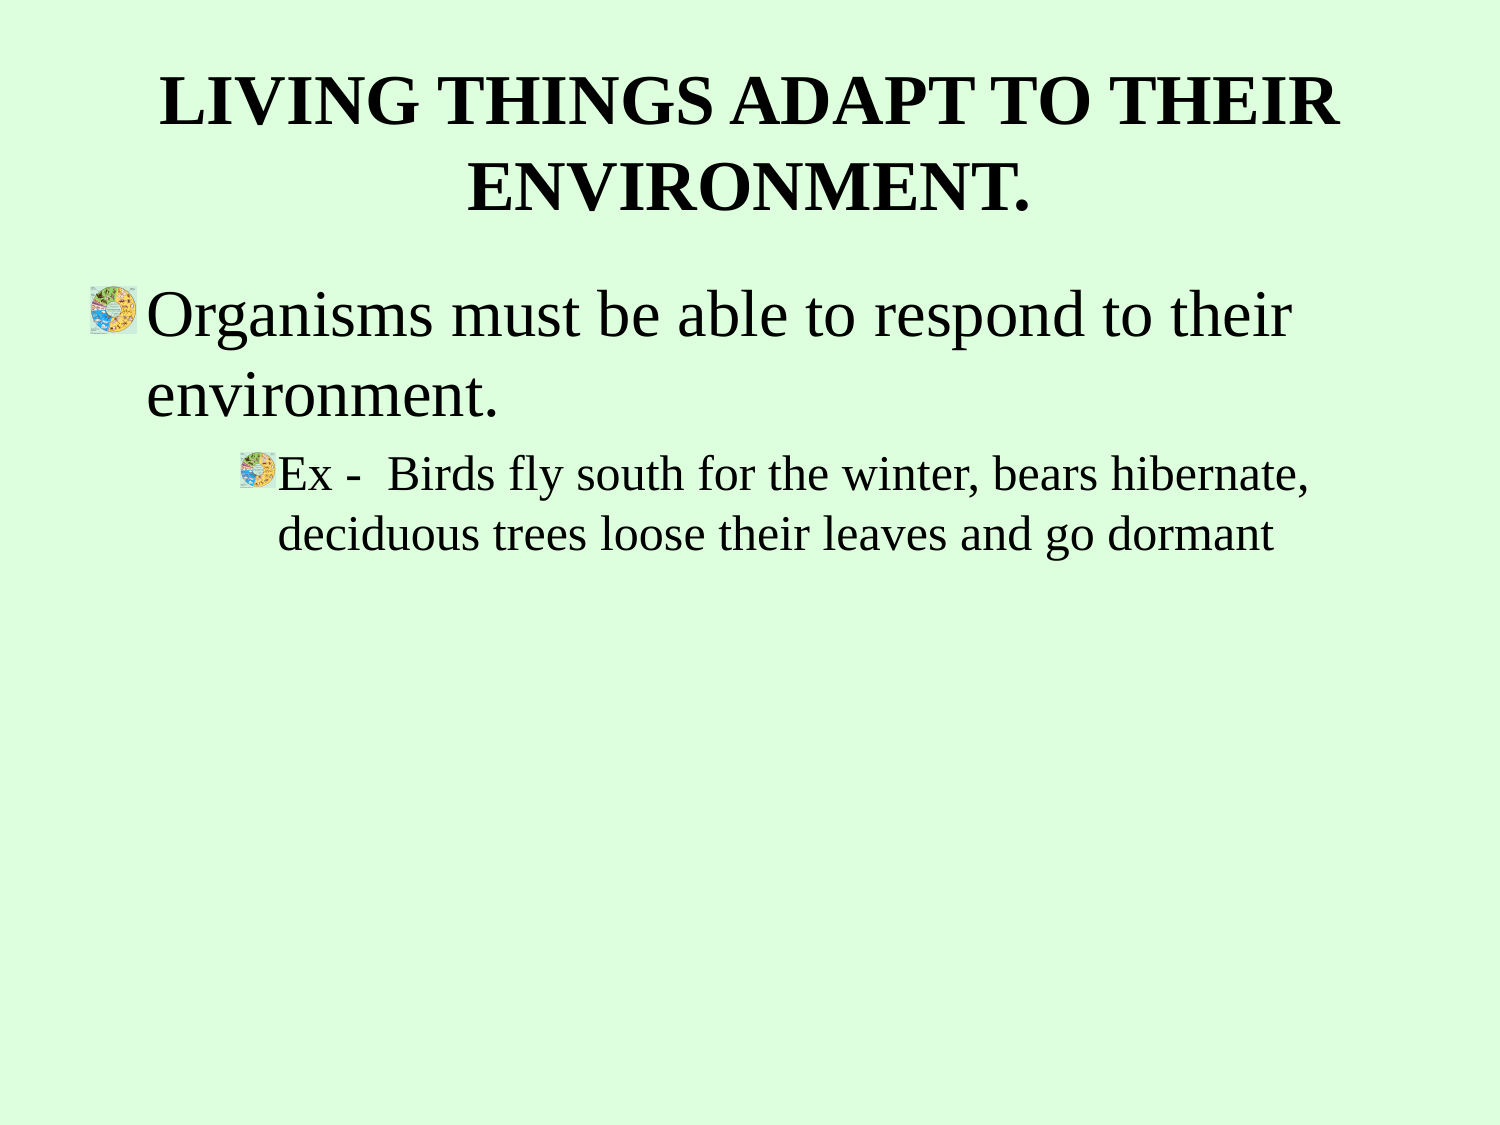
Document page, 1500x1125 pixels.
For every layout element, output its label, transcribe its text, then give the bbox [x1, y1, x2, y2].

picture [240, 452, 276, 488]
list Organisms must be able to respond to their environment. Ex - Birds fly south for the winter, bears hibernate, deciduous trees loose their leaves and go dormant [75, 262, 1425, 1005]
title LIVING THINGS ADAPT TO THEIR ENVIRONMENT. [24, 45, 1475, 233]
picture [90, 286, 137, 334]
